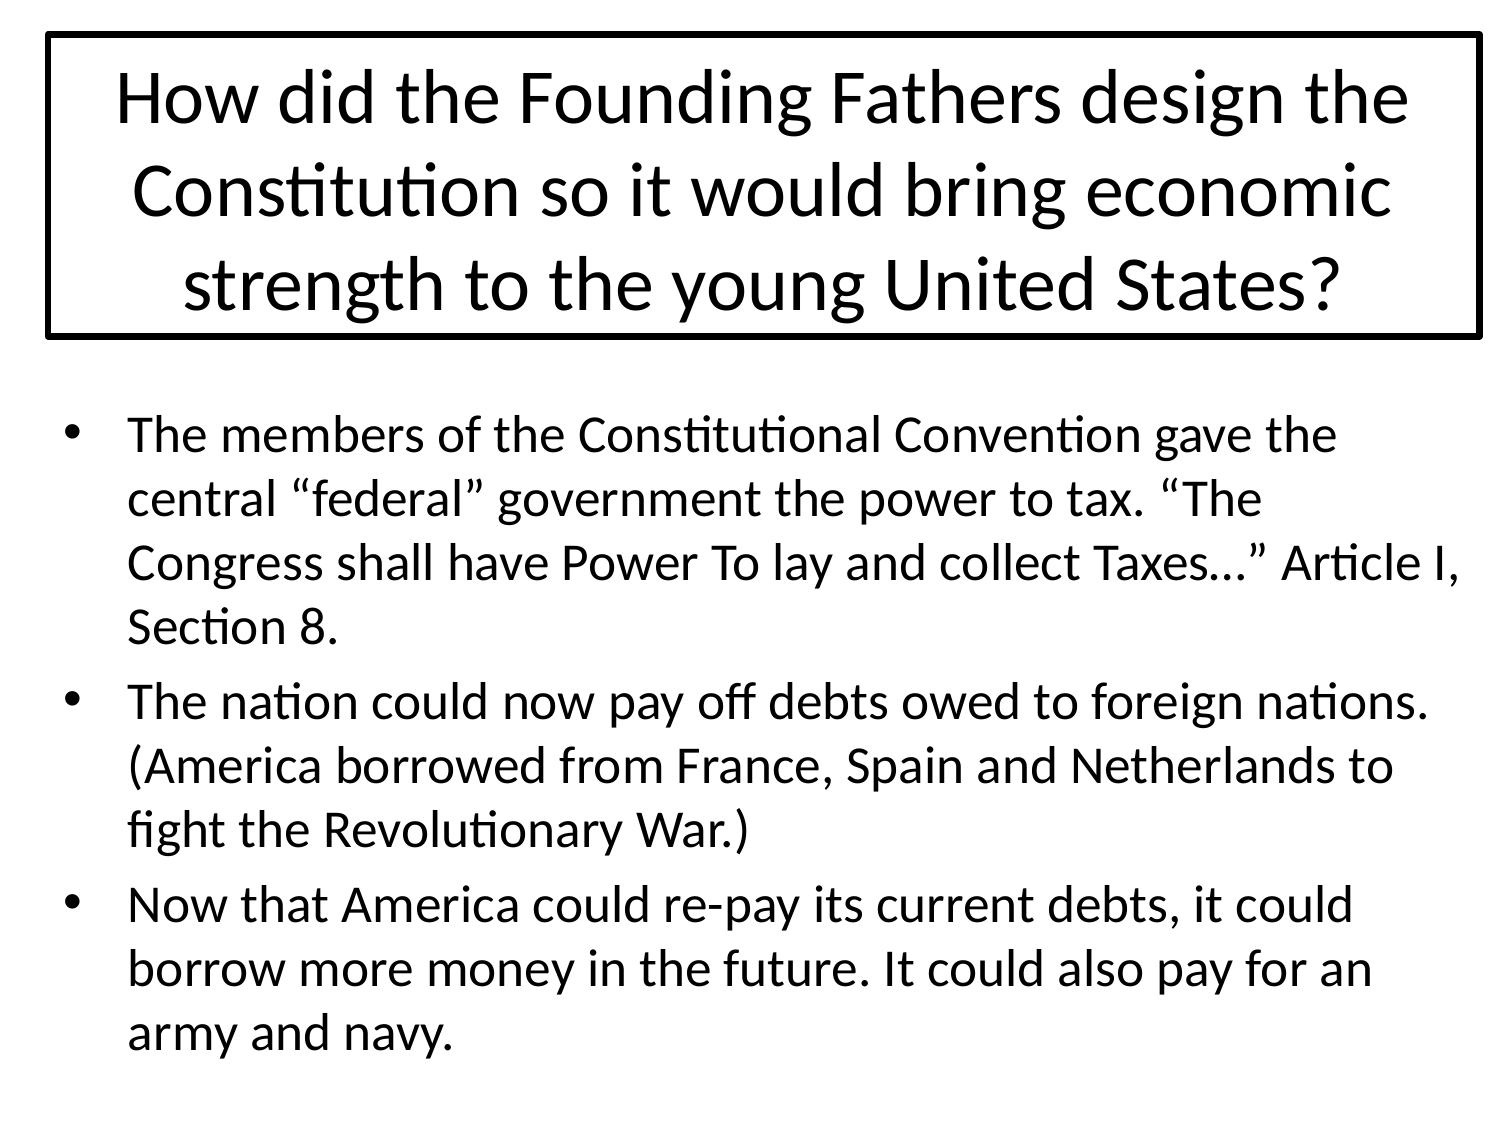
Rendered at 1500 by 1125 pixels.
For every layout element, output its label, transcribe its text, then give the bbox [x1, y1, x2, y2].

subtitle The members of the Constitutional Convention gave the central “federal” government the power to tax. “The Congress shall have Power To lay and collect Taxes…” Article I, Section 8. The nation could now pay off debts owed to foreign nations. (America borrowed from France, Spain and Netherlands to fight the Revolutionary War.) Now that America could re-pay its current debts, it could borrow more money in the future. It could also pay for an army and navy. [48, 391, 1480, 1069]
title How did the Founding Fathers design the Constitution so it would bring economic strength to the young United States? [48, 34, 1480, 337]
